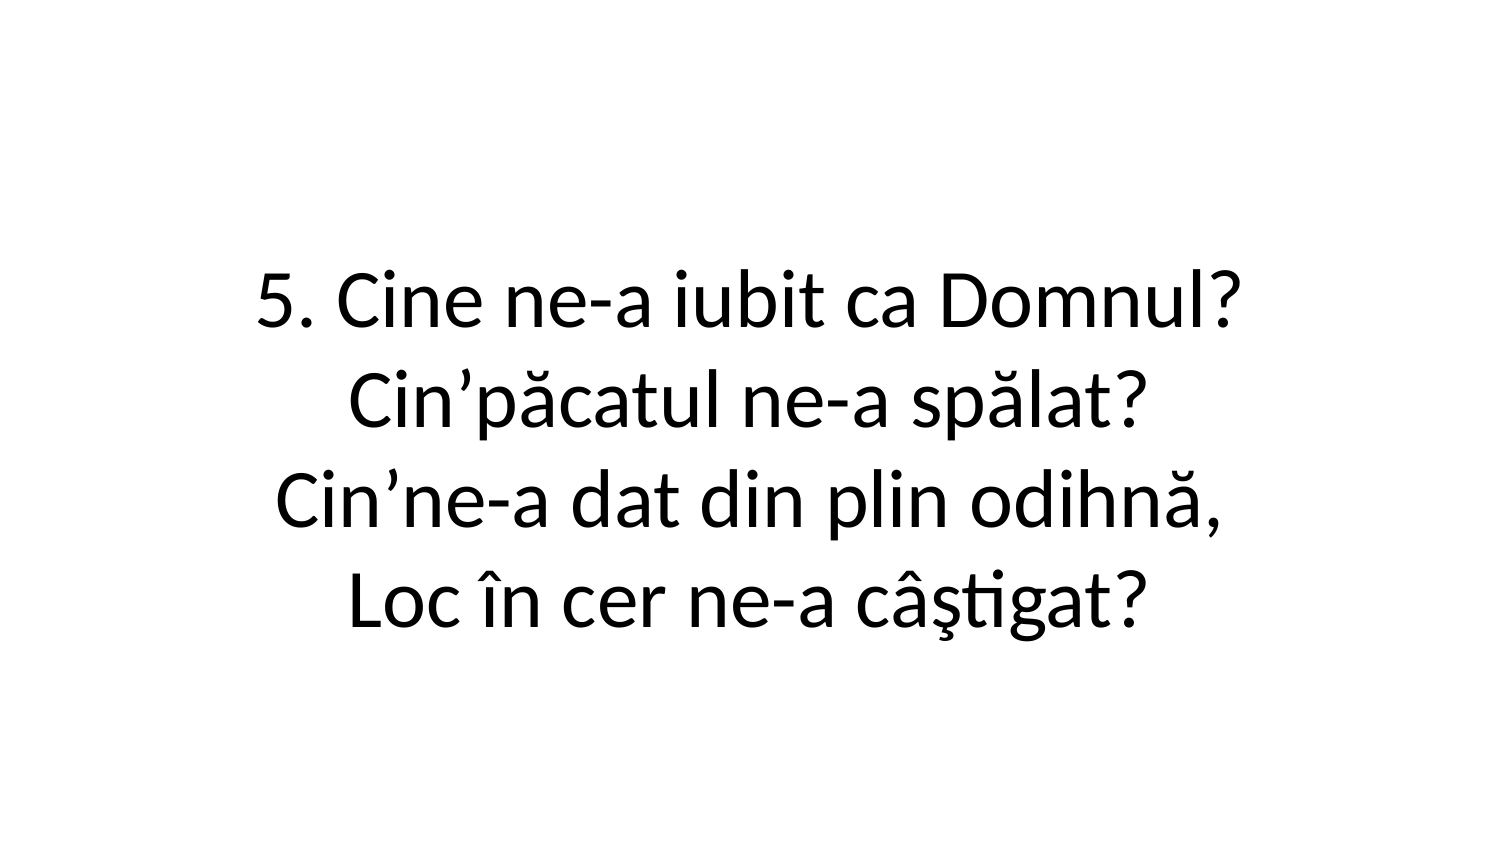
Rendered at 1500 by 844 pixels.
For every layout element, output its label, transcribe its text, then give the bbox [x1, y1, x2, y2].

text_box 5. Cine ne-a iubit ca Domnul? Cin’păcatul ne-a spălat? Cin’ne-a dat din plin odihnă, Loc în cer ne-a câştigat? [239, 192, 1261, 652]
